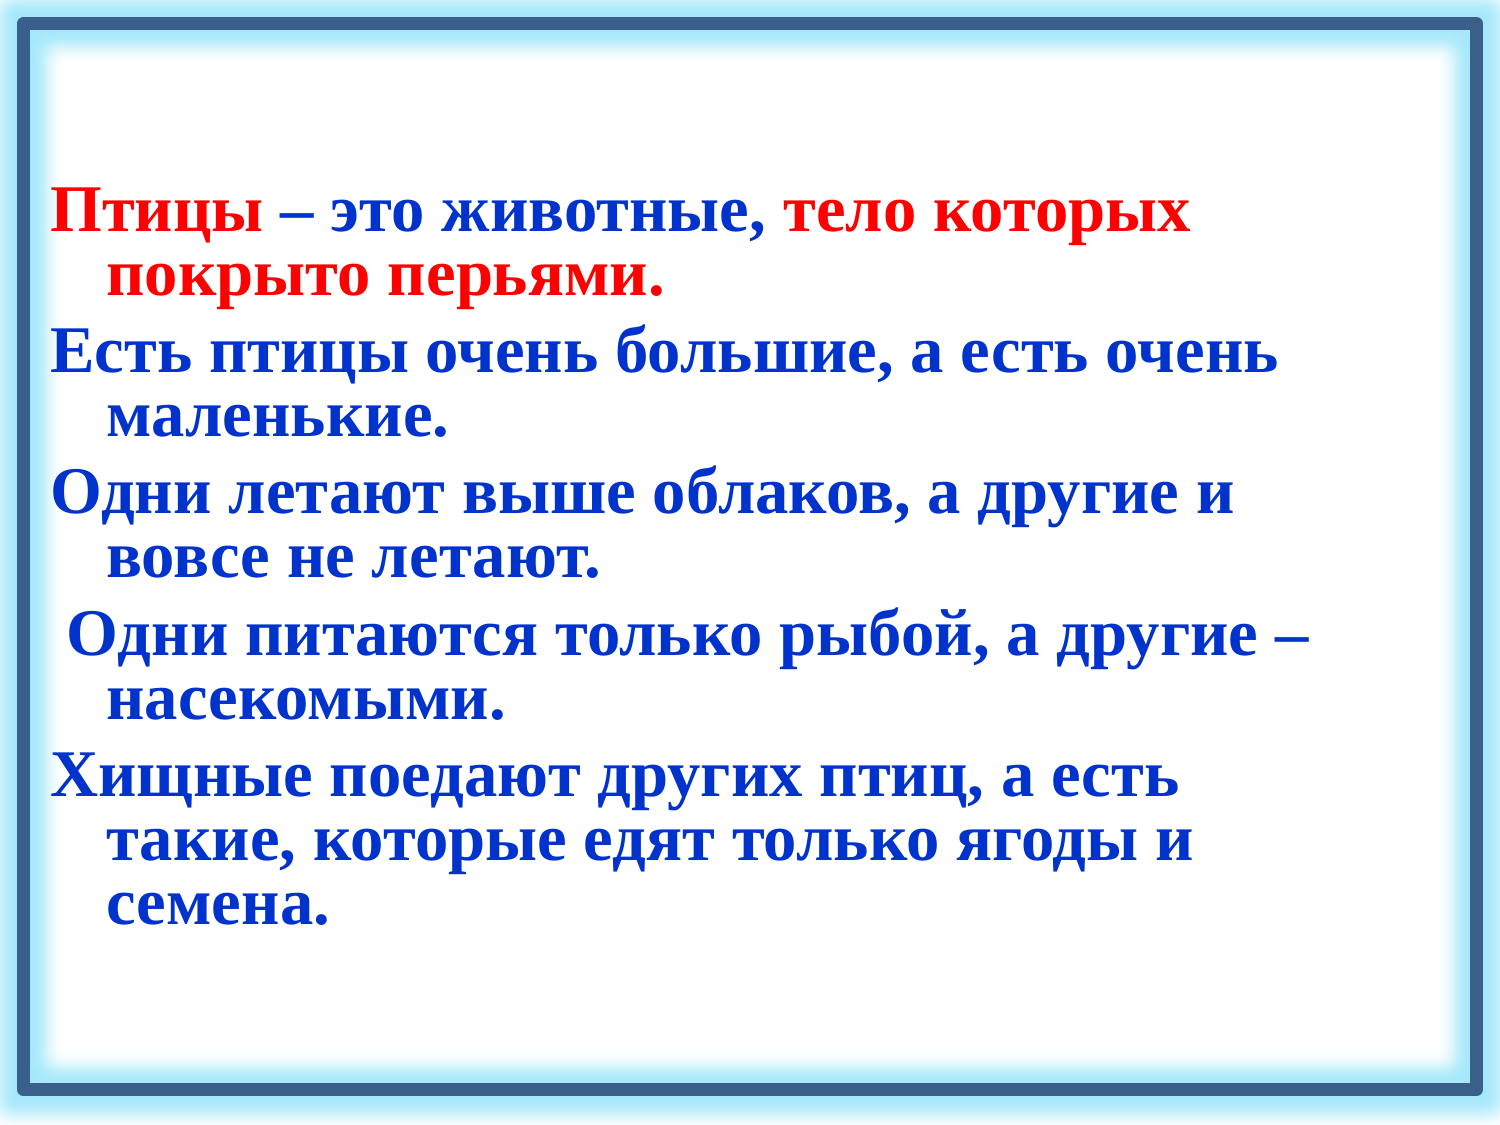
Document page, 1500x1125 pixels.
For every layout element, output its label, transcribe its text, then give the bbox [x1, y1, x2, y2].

text_box Птицы – это животные, тело которых покрыто перьями. Есть птицы очень большие, а есть очень маленькие. Одни летают выше облаков, а другие и вовсе не летают. Одни питаются только рыбой, а другие – насекомыми. Хищные поедают других птиц, а есть такие, которые едят только ягоды и семена. [35, 23, 1395, 1067]
text_box [21, 21, 1479, 1092]
